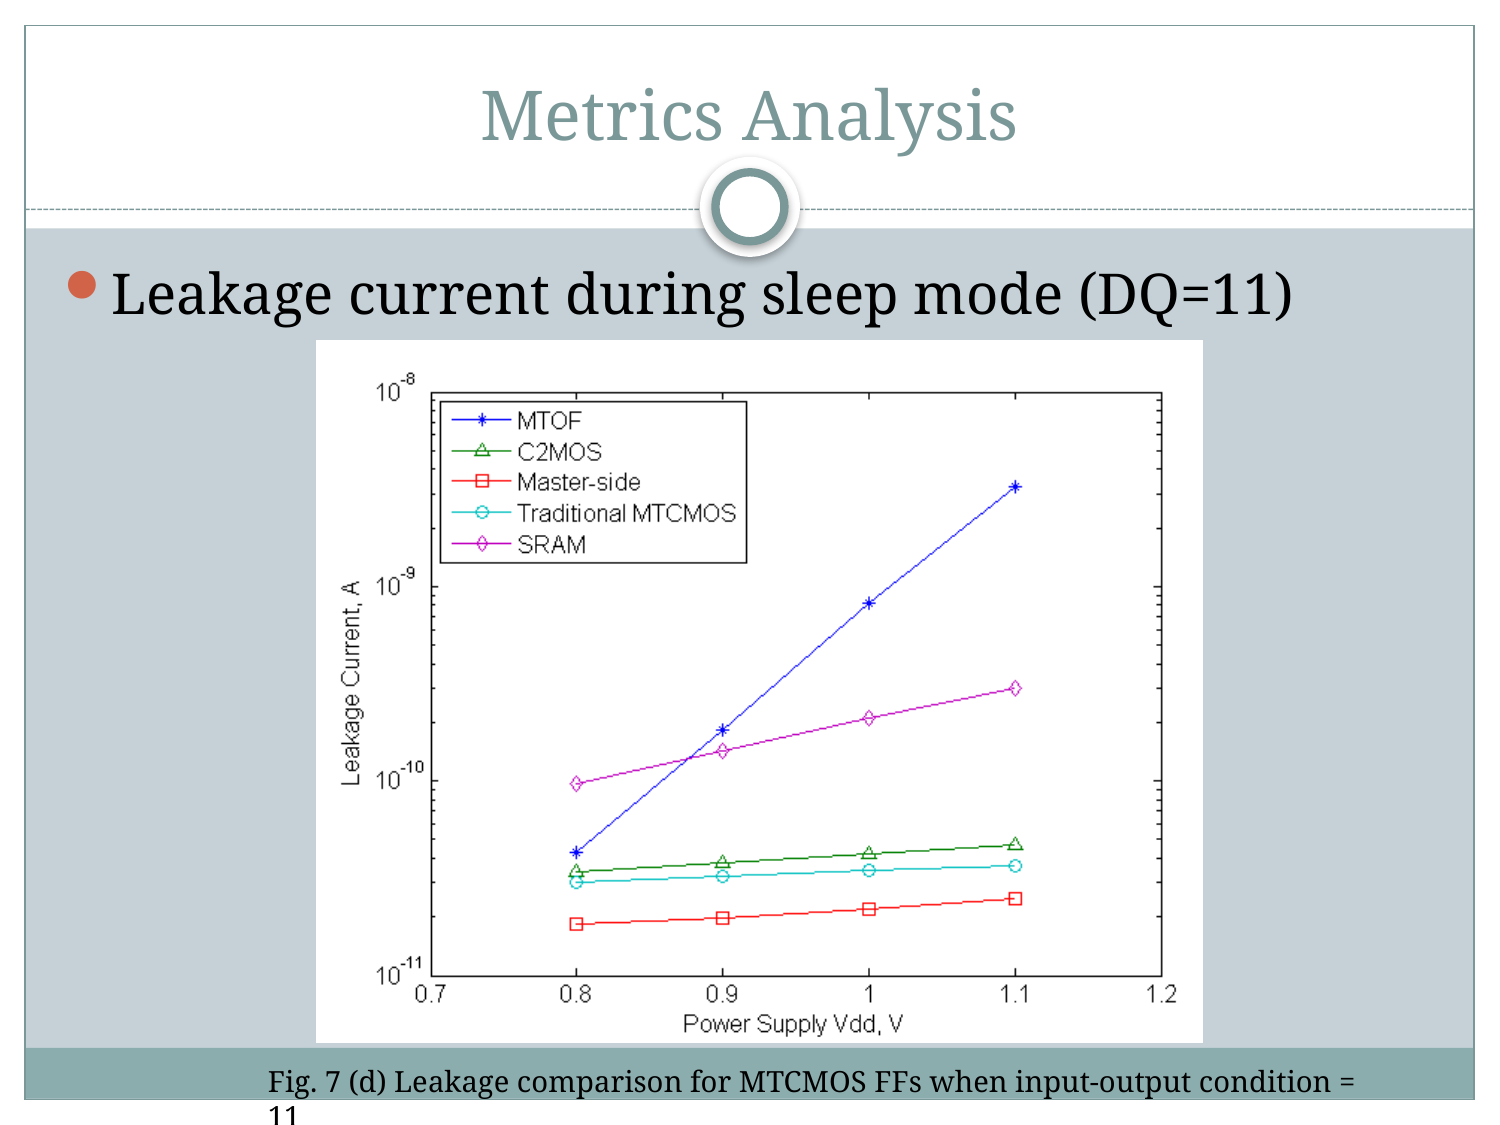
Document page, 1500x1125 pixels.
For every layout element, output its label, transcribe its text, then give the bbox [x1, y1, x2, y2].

list Leakage current during sleep mode (DQ=11) [49, 250, 1445, 1001]
title Metrics Analysis [49, 37, 1450, 162]
text_box Fig. 7 (d) Leakage comparison for MTCMOS FFs when input-output condition = 11 [253, 1055, 1396, 1125]
picture [316, 340, 1203, 1044]
